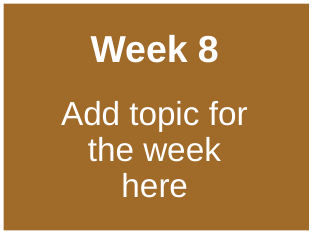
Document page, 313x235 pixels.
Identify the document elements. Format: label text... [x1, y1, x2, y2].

text_box Week 8 [64, 17, 245, 78]
text_box [3, 3, 310, 231]
text_box Add topic for the week here [23, 89, 286, 212]
